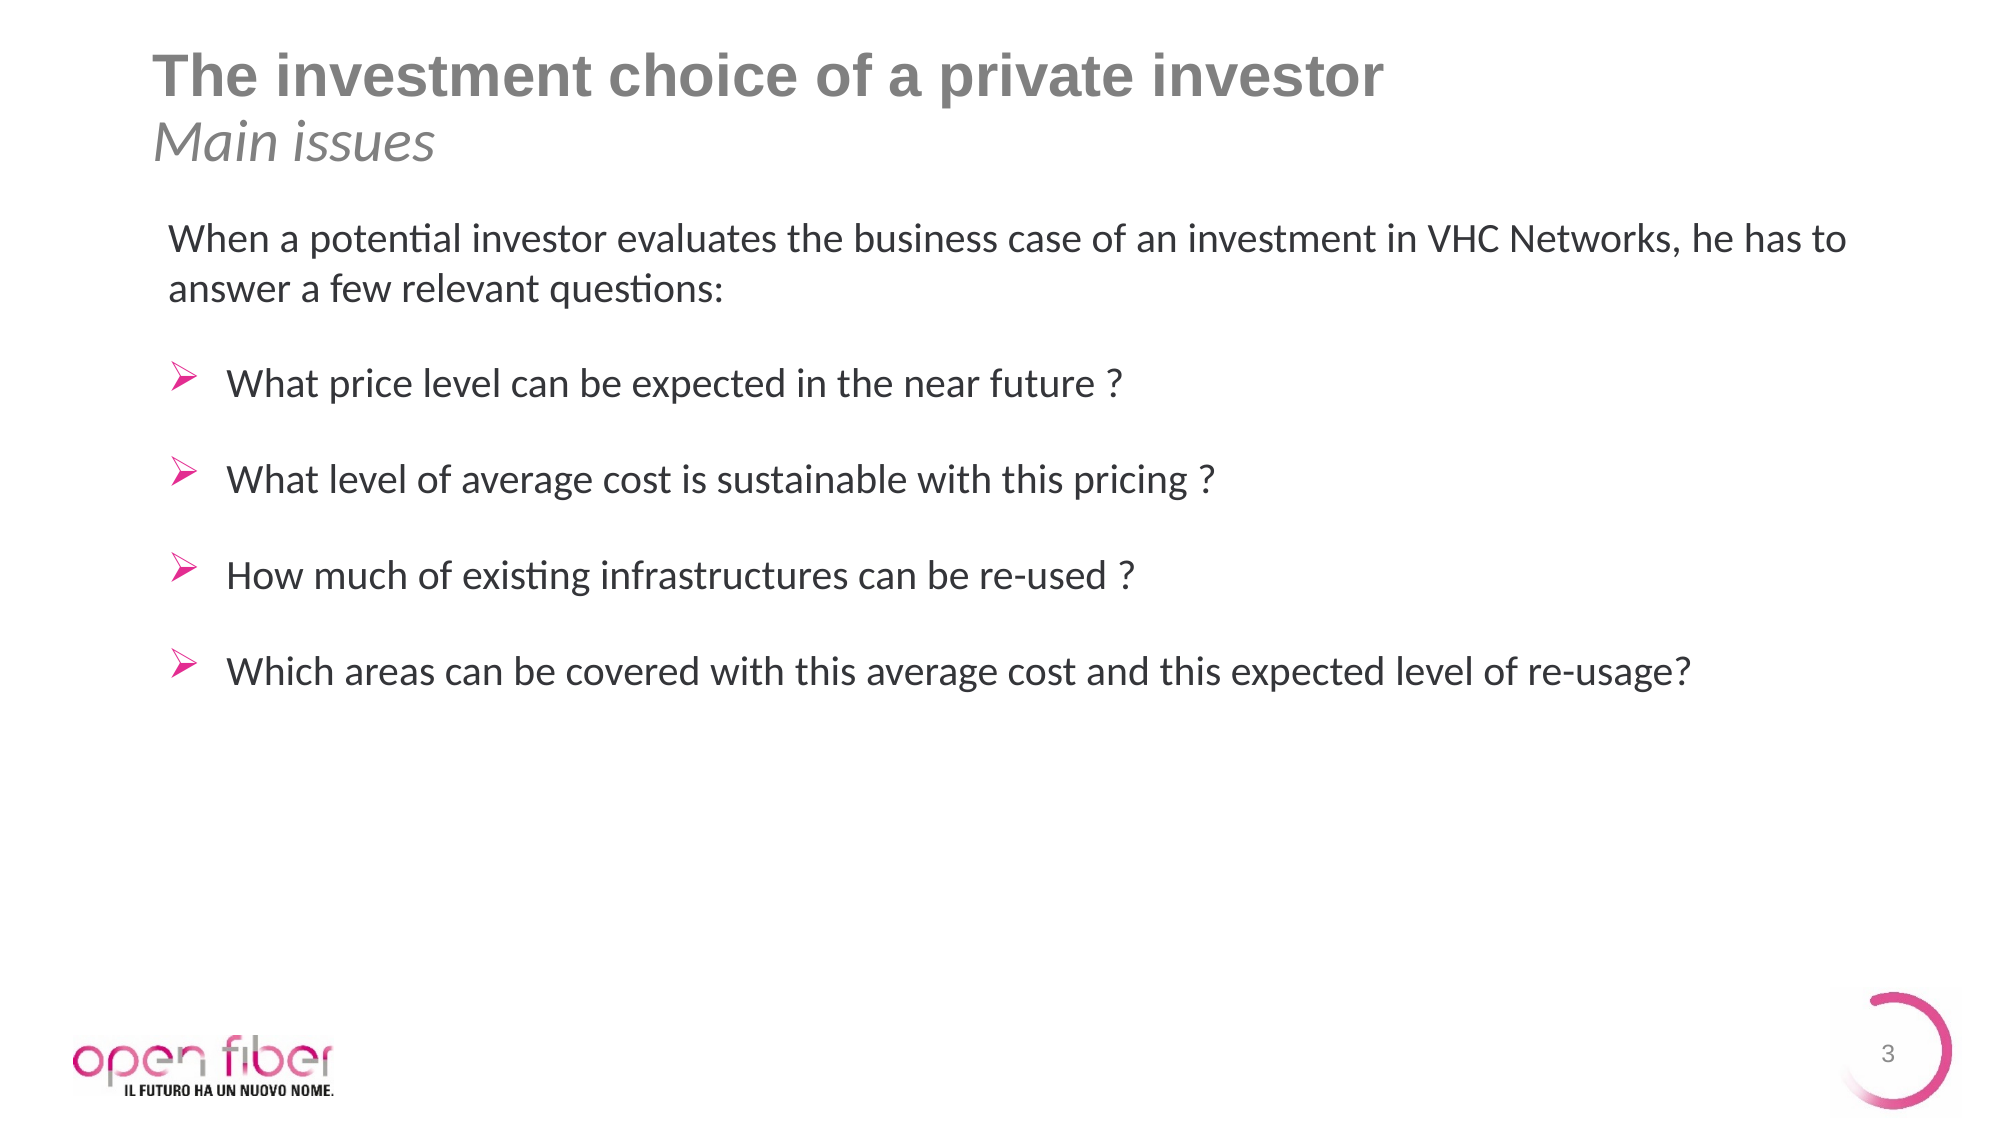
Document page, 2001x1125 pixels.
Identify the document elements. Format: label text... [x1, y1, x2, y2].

slide_number 3 [1807, 1022, 1911, 1083]
picture [73, 1035, 334, 1096]
picture [1830, 987, 1962, 1118]
title The investment choice of a private investor Main issues [137, 37, 1911, 182]
text_box When a potential investor evaluates the business case of an investment in VHC Networks, he has to answer a few relevant questions: What price level can be expected in the near future ? What level of average cost is sustainable with this pricing ? How much of existing infrastructures can be re-used ? Which areas can be covered with this average cost and this expected level of re-usage? [137, 202, 1864, 977]
